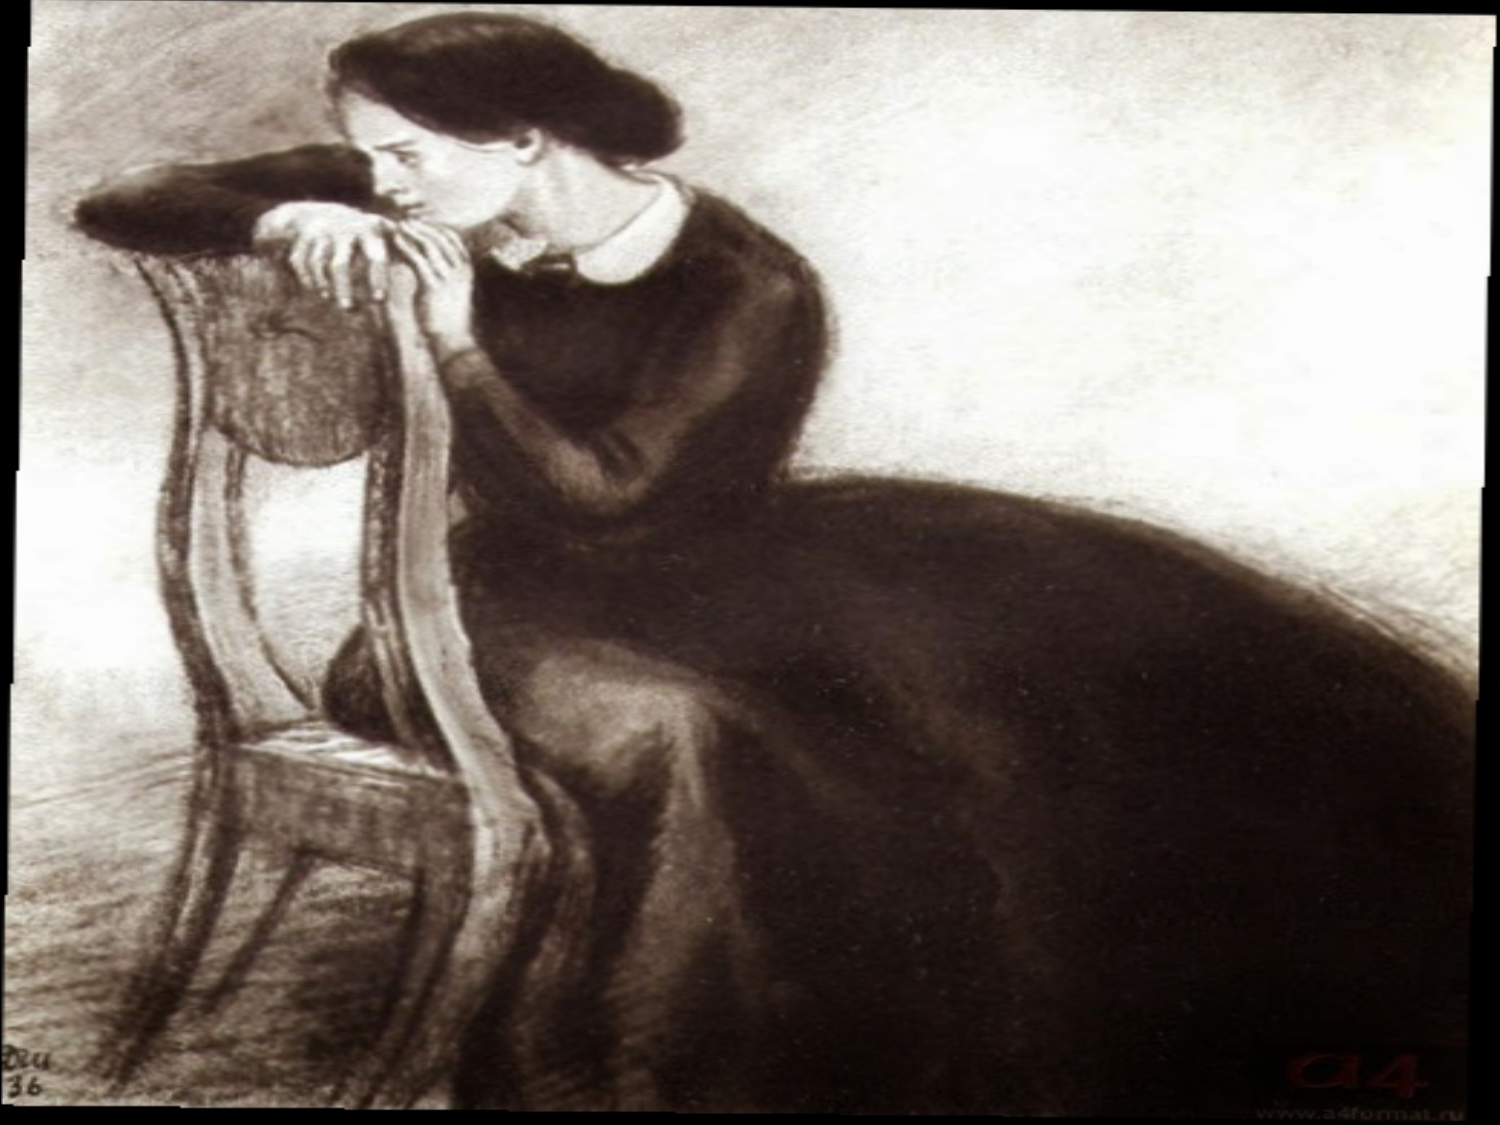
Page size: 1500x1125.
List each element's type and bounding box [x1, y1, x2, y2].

list [0, 0, 1500, 1125]
